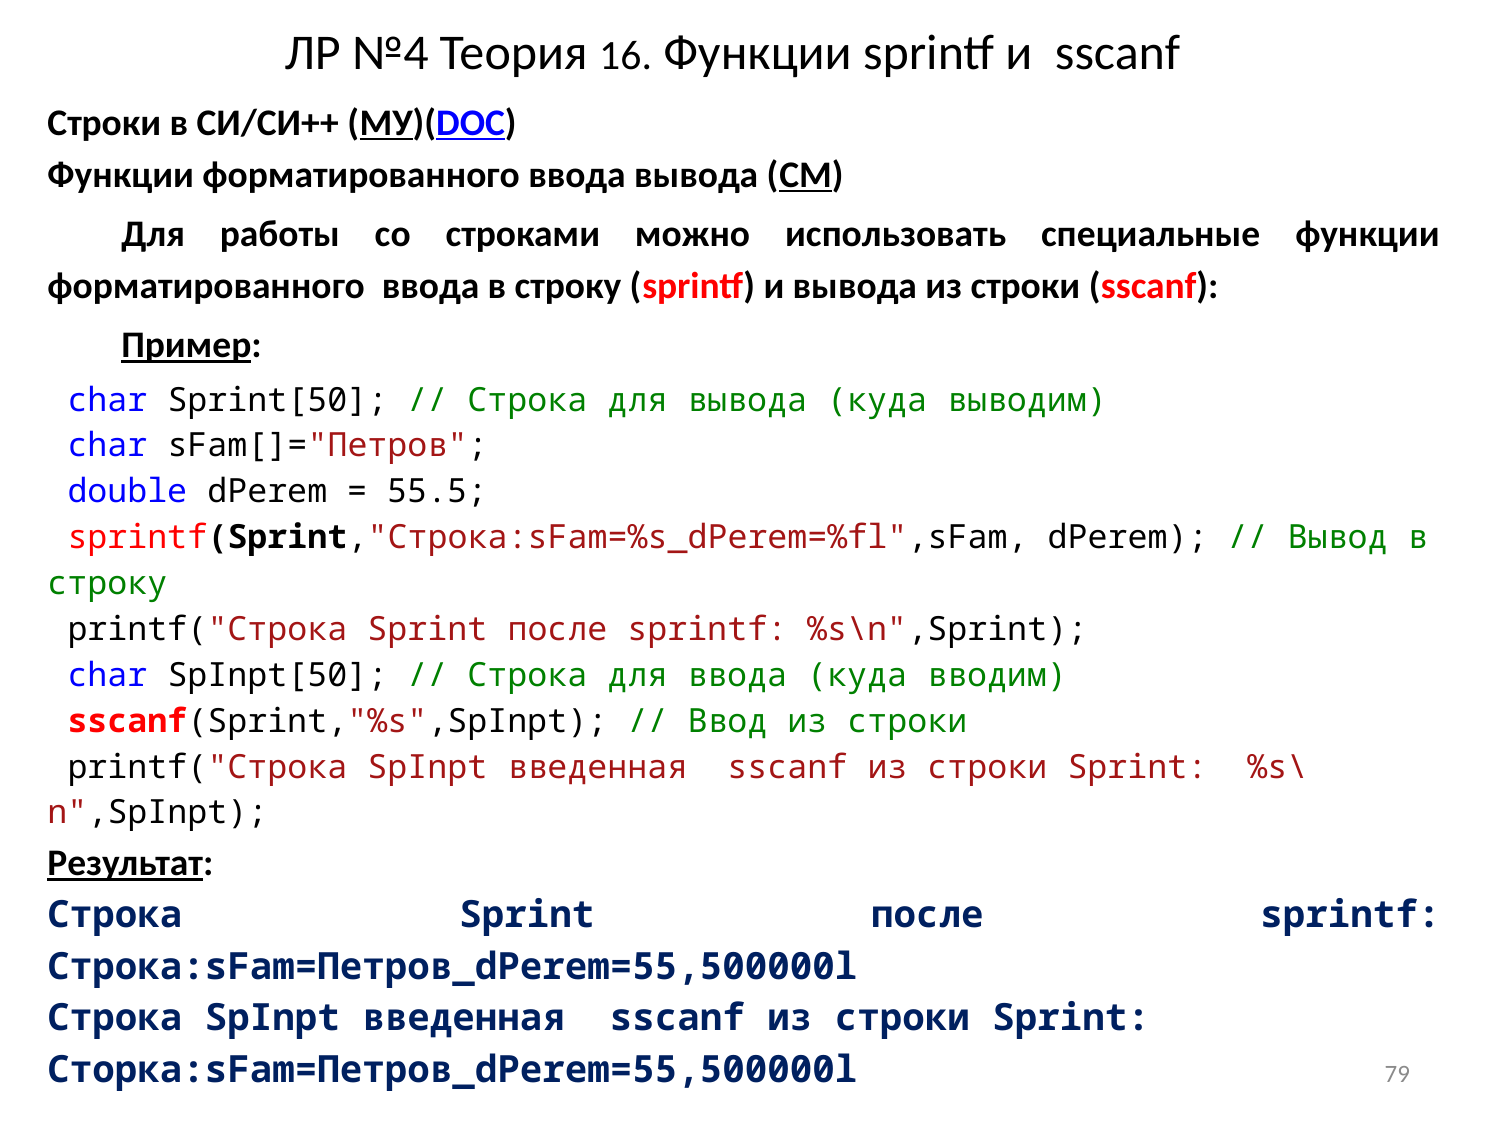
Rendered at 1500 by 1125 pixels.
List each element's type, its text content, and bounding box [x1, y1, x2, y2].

title ЛР №4 Теория 16. Функции sprintf и sscanf [159, 2, 1306, 89]
slide_number 79 [1074, 1042, 1425, 1103]
text_box Строки в СИ/СИ++ (МУ)(DOC) Функции форматированного ввода вывода (СМ) Для работы со строками можно использовать специальные функции форматированного ввода в строку (sprintf) и вывода из строки (sscanf): Пример: char Sprint[50]; // Строка для вывода (куда выводим) char sFam[]="Петров"; double dPerem = 55.5; sprintf(Sprint,"Строка:sFam=%s_dPerem=%fl",sFam, dPerem); // Вывод в строку printf("Строка Sprint после sprintf: %s\n",Sprint); char SpInpt[50]; // Строка для ввода (куда вводим) sscanf(Sprint,"%s",SpInpt); // Ввод из строки printf("Строка SpInpt введенная sscanf из строки Sprint: %s\n",SpInpt); Результат: Строка Sprint после sprintf: Строка:sFam=Петров_dPerem=55,500000l Строка SpInpt введенная sscanf из строки Sprint: Сторка:sFam=Петров_dPerem=55,500000l [32, 89, 1456, 1035]
